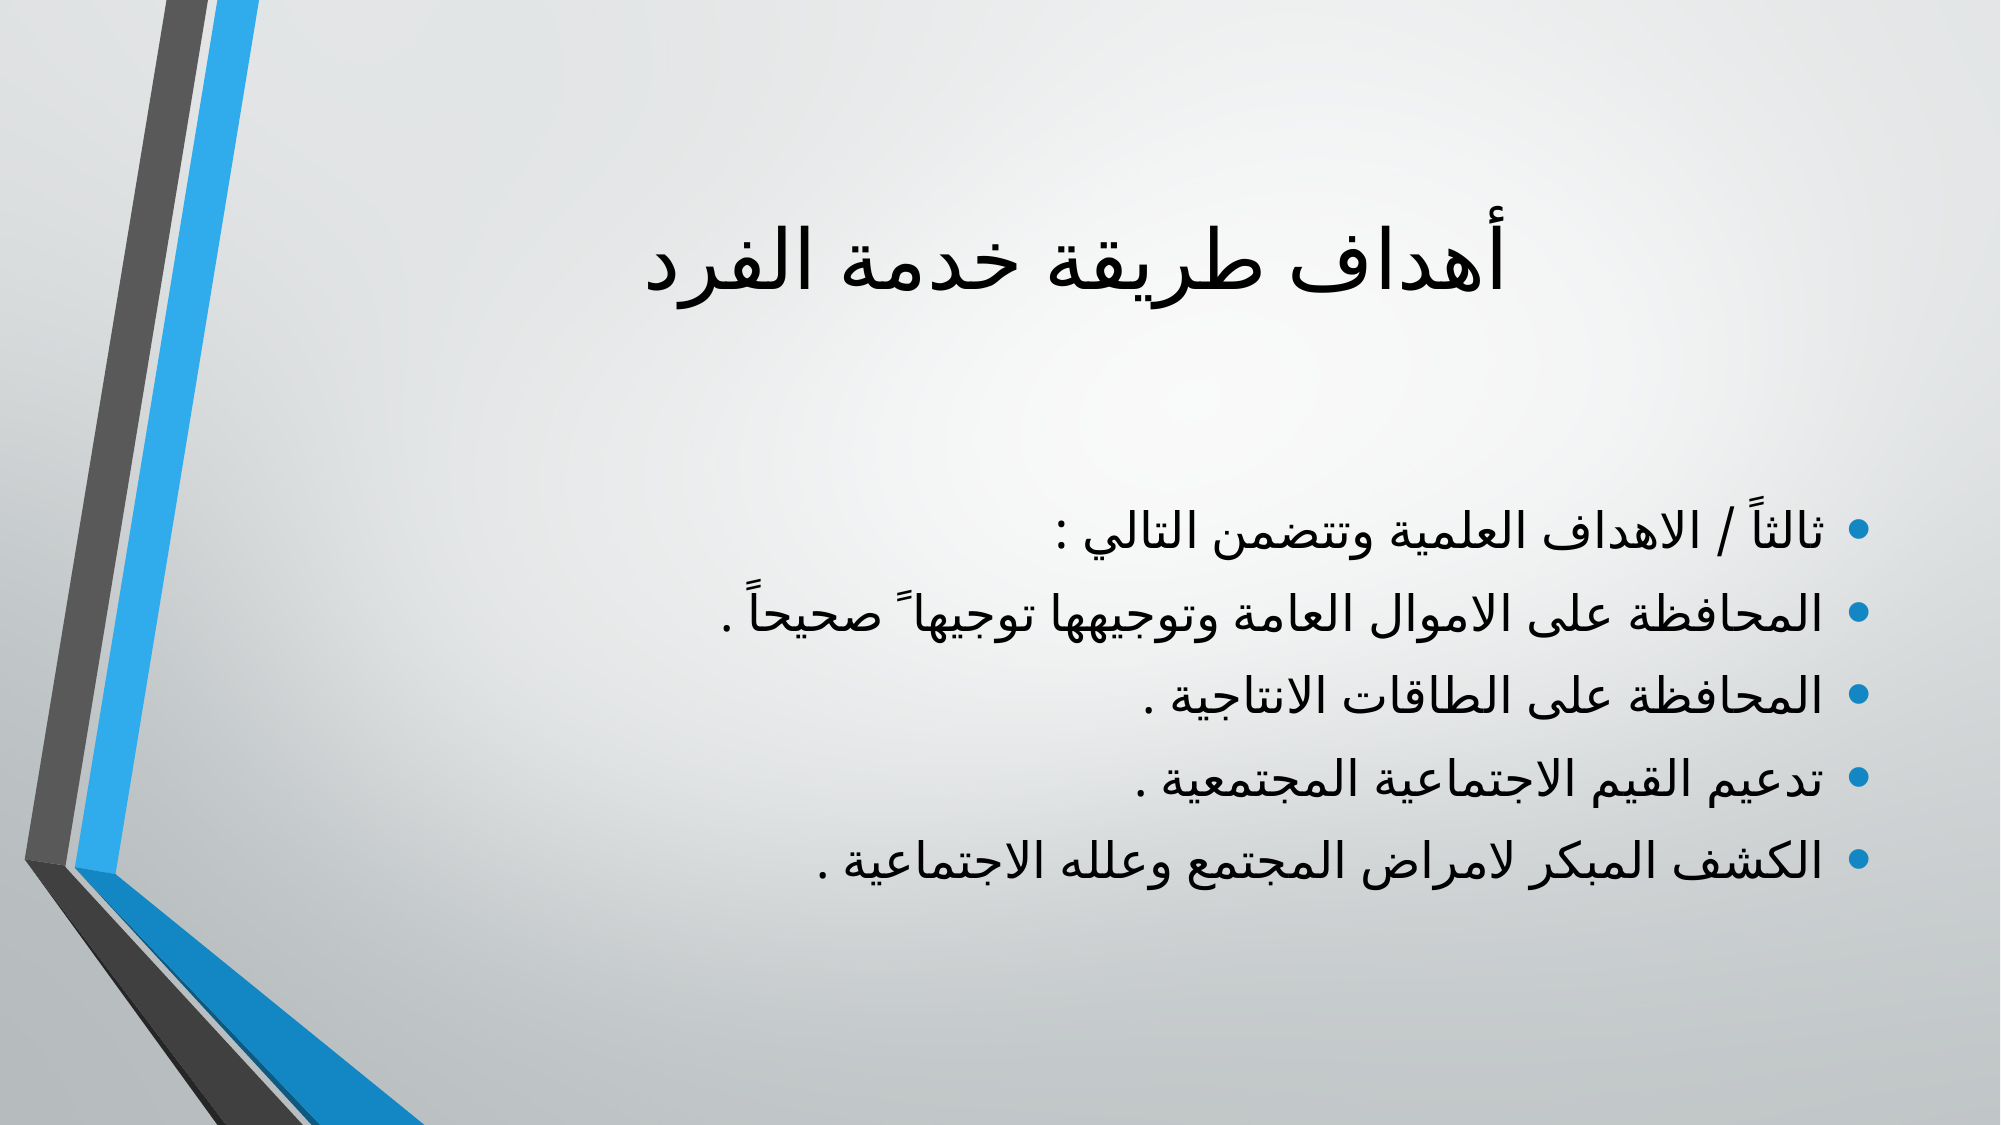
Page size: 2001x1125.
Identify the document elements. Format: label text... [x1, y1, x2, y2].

title أهداف طريقة خدمة الفرد [243, 112, 1887, 400]
list ثالثاً / الاهداف العلمية وتتضمن التالي : المحافظة على الاموال العامة وتوجيهها توجيها ً صحيحاً . المحافظة على الطاقات الانتاجية . تدعيم القيم الاجتماعية المجتمعية . الكشف المبكر لامراض المجتمع وعلله الاجتماعية . [243, 437, 1887, 950]
